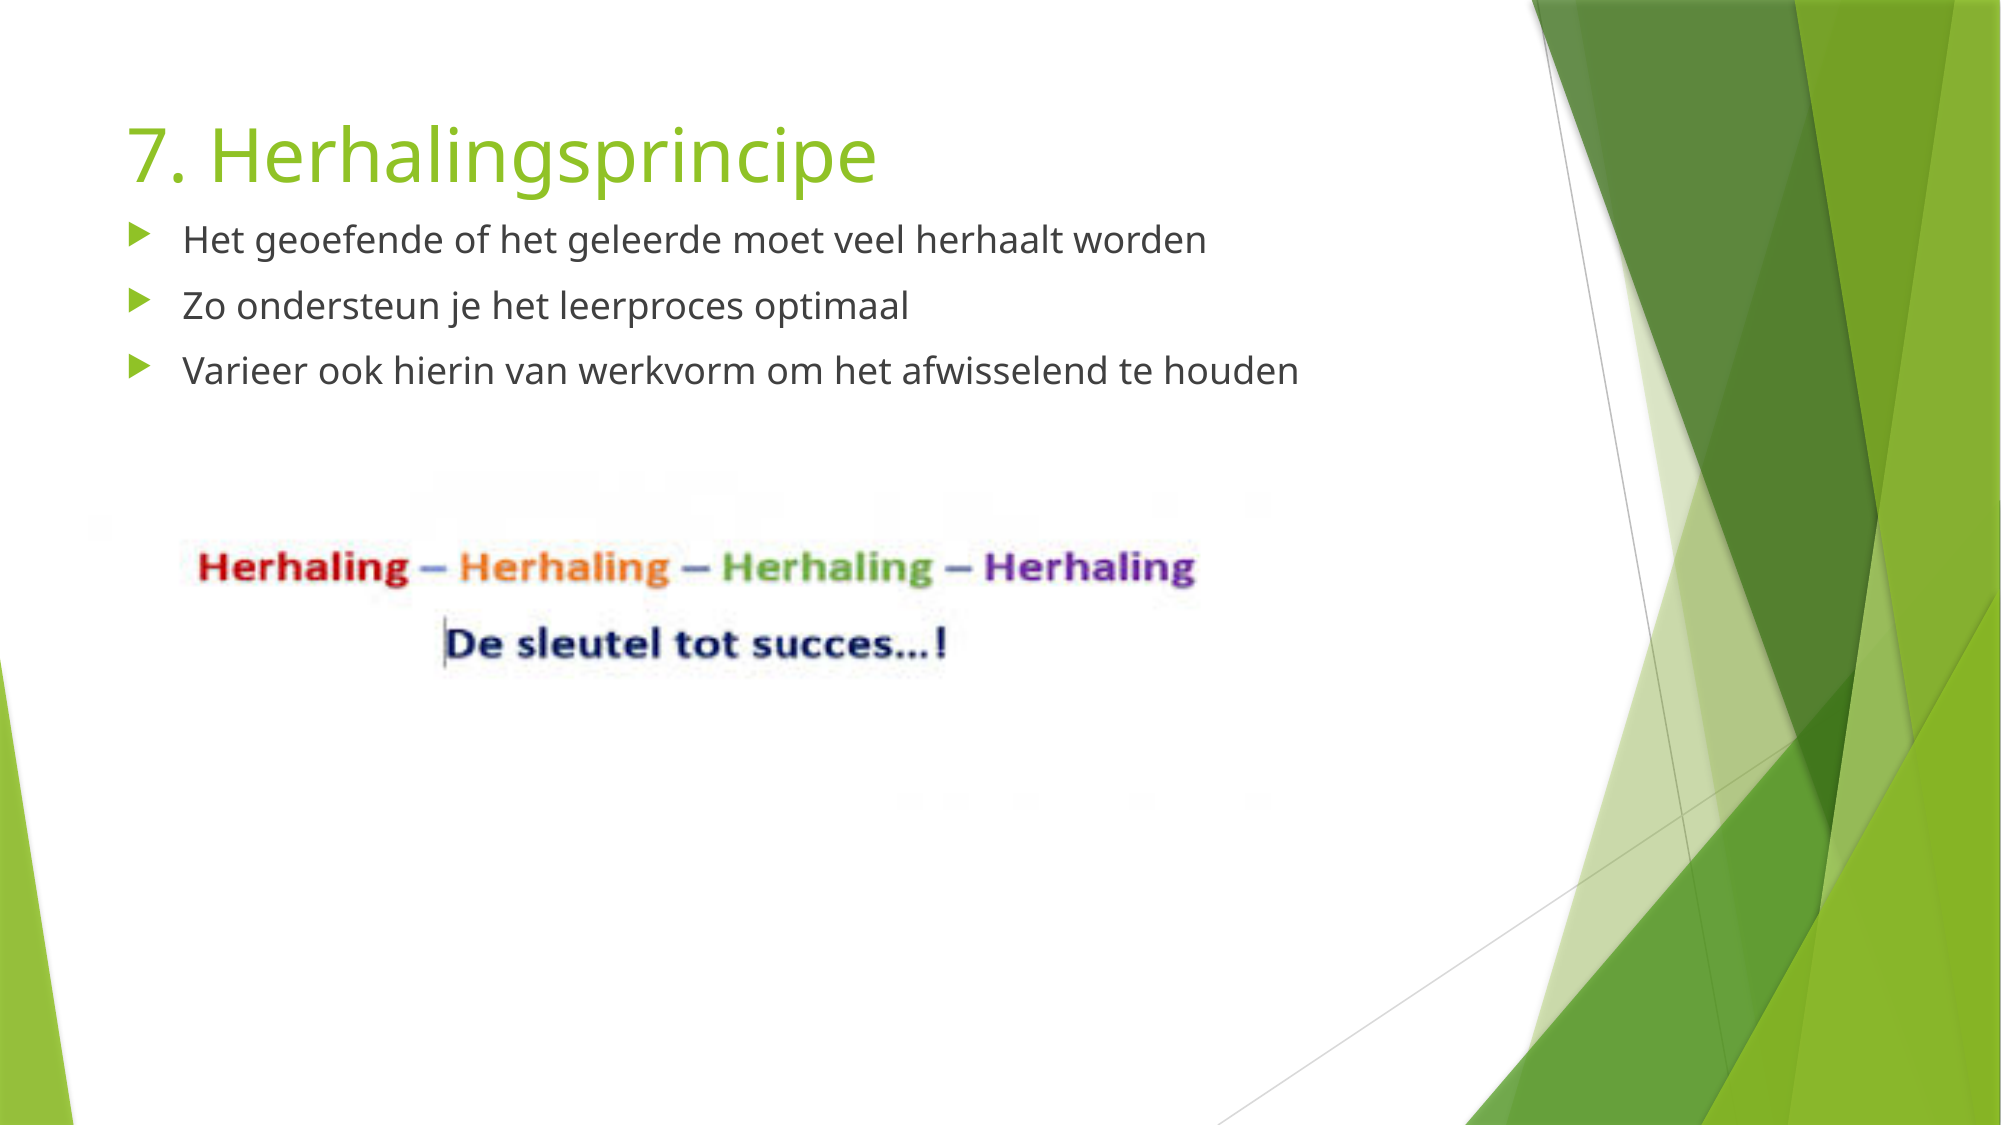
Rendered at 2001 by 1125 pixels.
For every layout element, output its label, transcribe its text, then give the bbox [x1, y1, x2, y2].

picture [87, 470, 1338, 811]
list Het geoefende of het geleerde moet veel herhaalt worden Zo ondersteun je het leerproces optimaal Varieer ook hierin van werkvorm om het afwisselend te houden [111, 208, 1522, 845]
title 7. Herhalingsprincipe [111, 99, 1522, 208]
